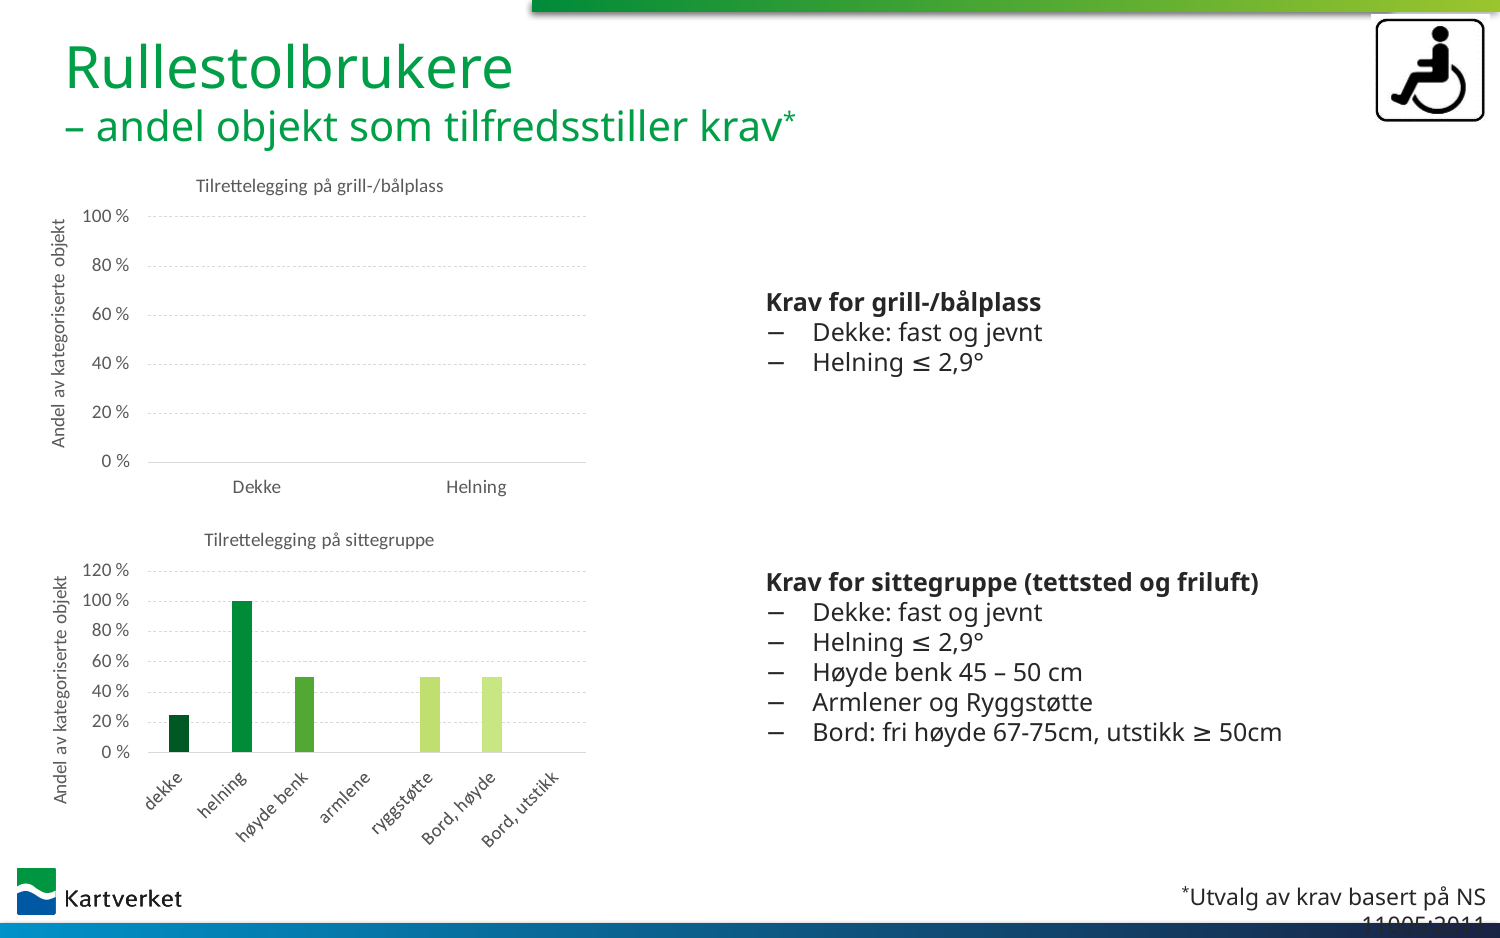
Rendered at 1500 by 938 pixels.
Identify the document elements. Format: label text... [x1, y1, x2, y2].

picture [41, 520, 597, 859]
text_box Krav for grill-/bålplass Dekke: fast og jevnt Helning ≤ 2,9° [750, 279, 1452, 384]
picture [1371, 13, 1491, 127]
text_box Krav for sittegruppe (tettsted og friluft) Dekke: fast og jevnt Helning ≤ 2,9° Høyde benk 45 – 50 cm Armlener og Ryggstøtte Bord: fri høyde 67-75cm, utstikk ≥ 50cm [750, 559, 1500, 754]
text_box Rullestolbrukere – andel objekt som tilfredsstiller krav* [49, 14, 1431, 158]
picture [41, 166, 597, 505]
text_box *Utvalg av krav basert på NS 11005:2011 [1068, 873, 1500, 938]
